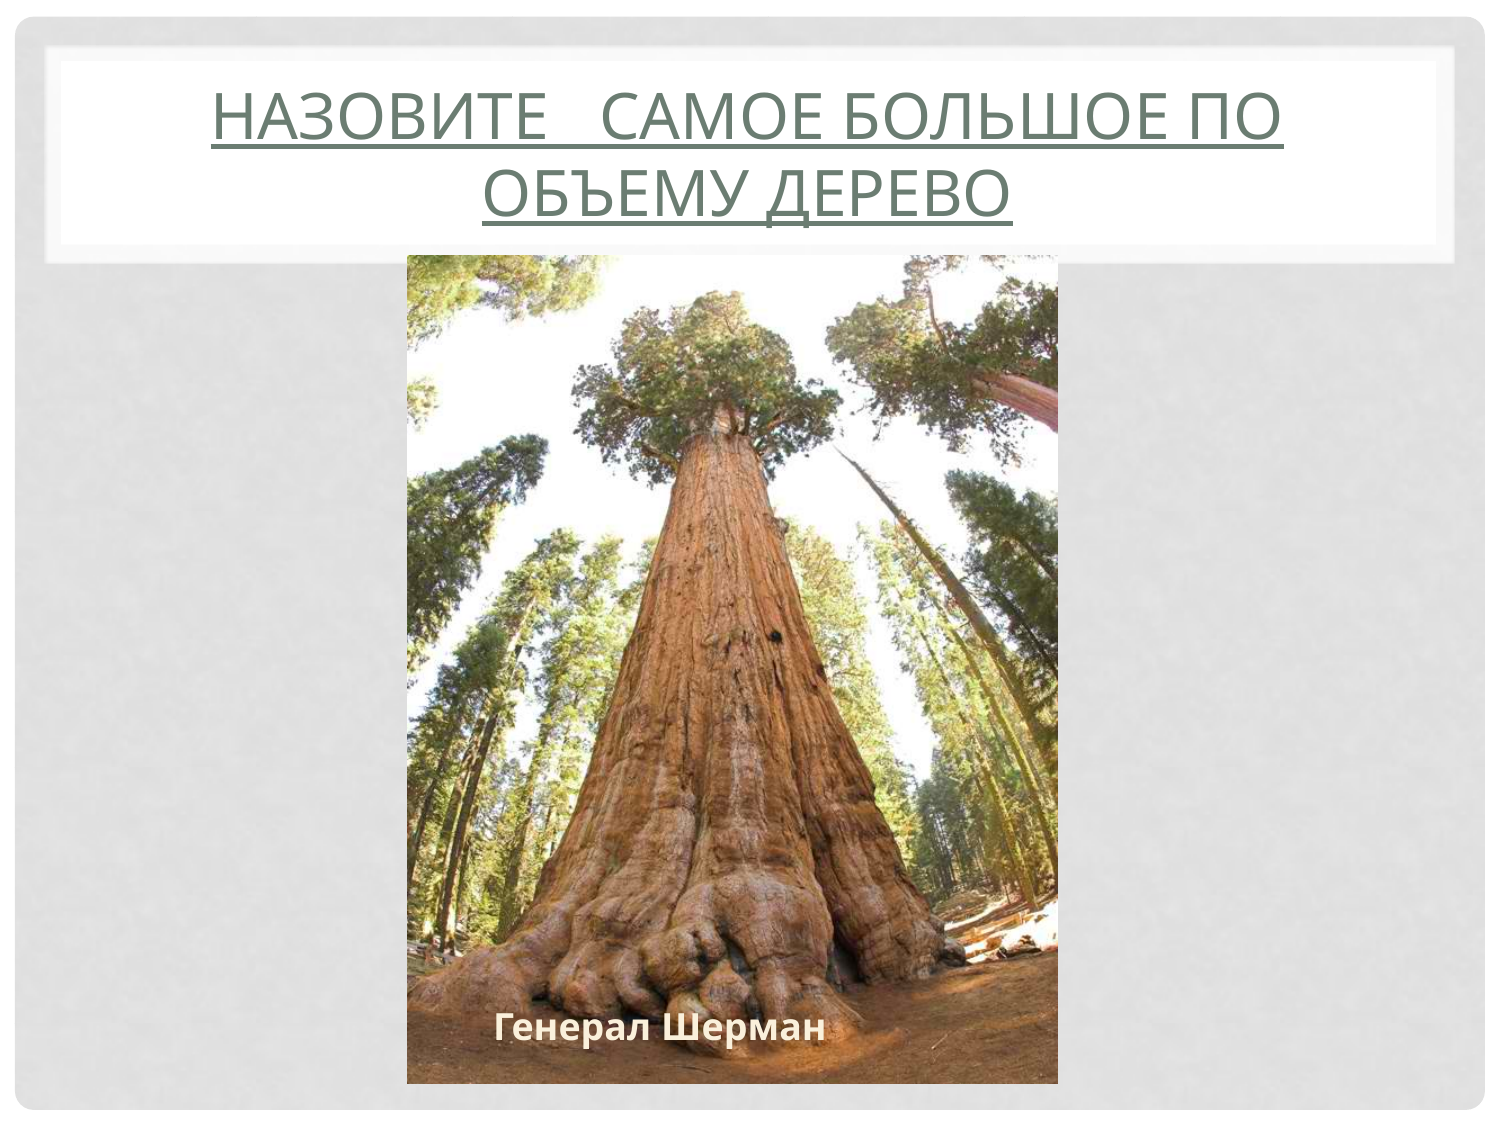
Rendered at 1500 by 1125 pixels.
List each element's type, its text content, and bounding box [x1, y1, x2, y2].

title Назовите самое большое по объему дерево [69, 66, 1425, 238]
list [407, 255, 1058, 1084]
